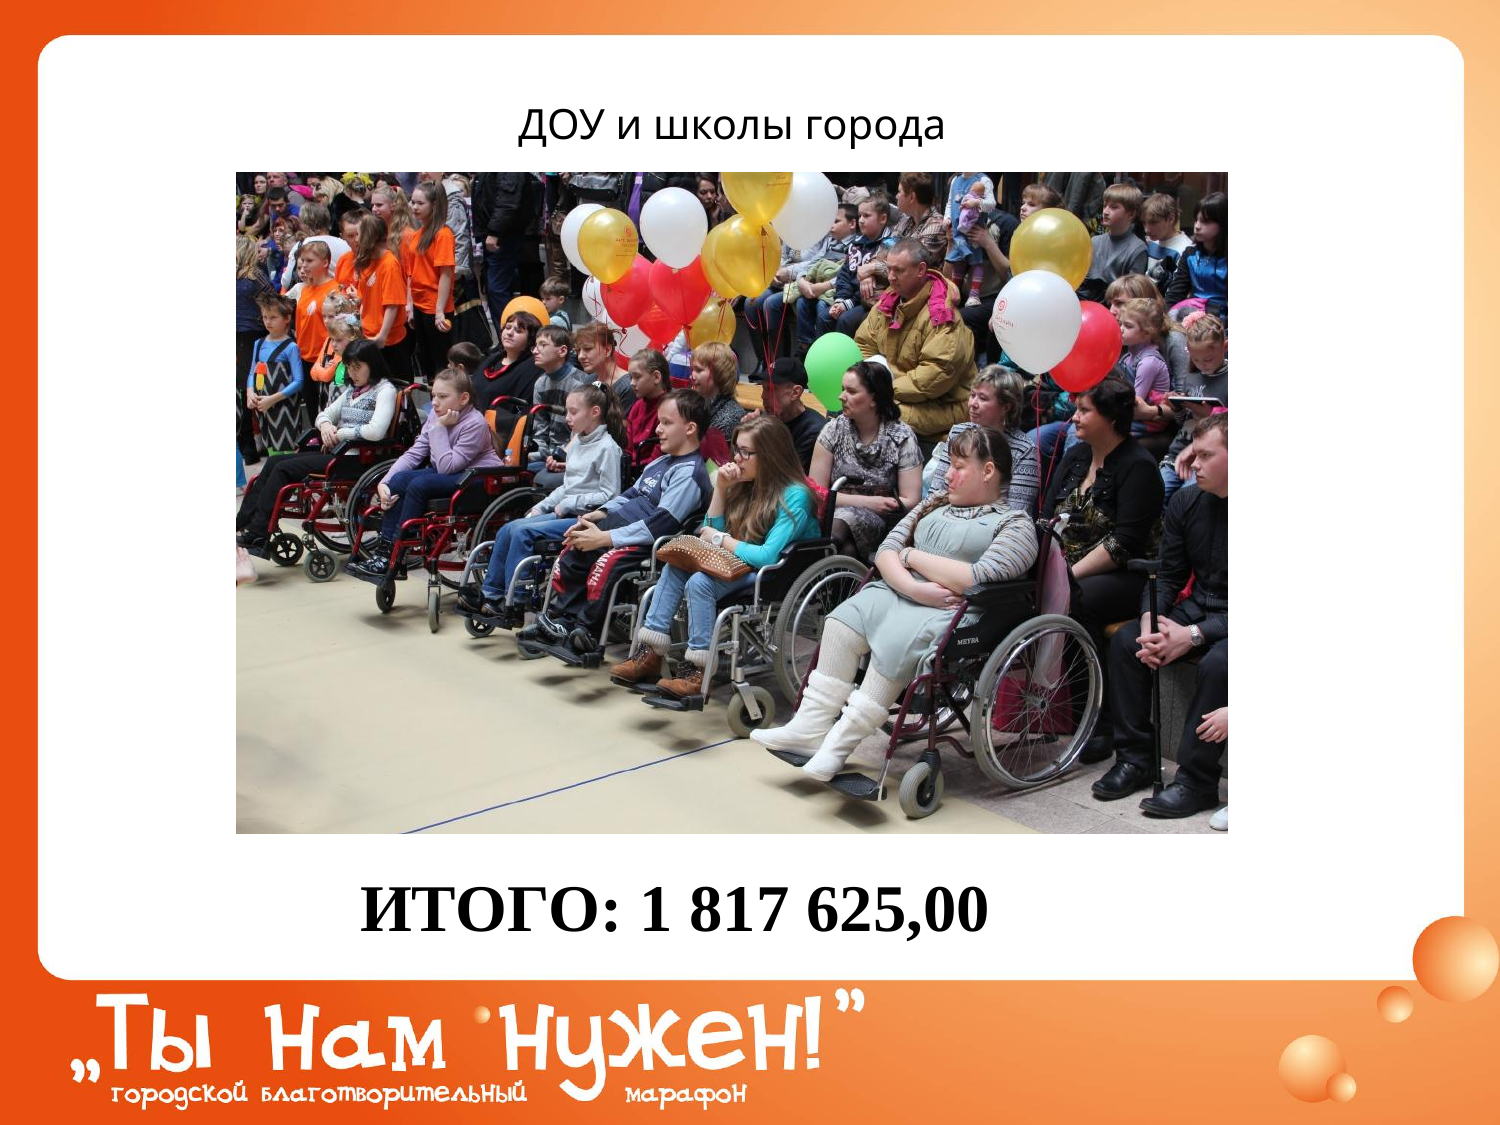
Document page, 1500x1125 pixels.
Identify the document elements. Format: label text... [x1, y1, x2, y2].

picture [0, 0, 1500, 1125]
text_box ИТОГО: 1 817 625,00 [324, 857, 1010, 953]
text_box ДОУ и школы города [64, 90, 1400, 155]
